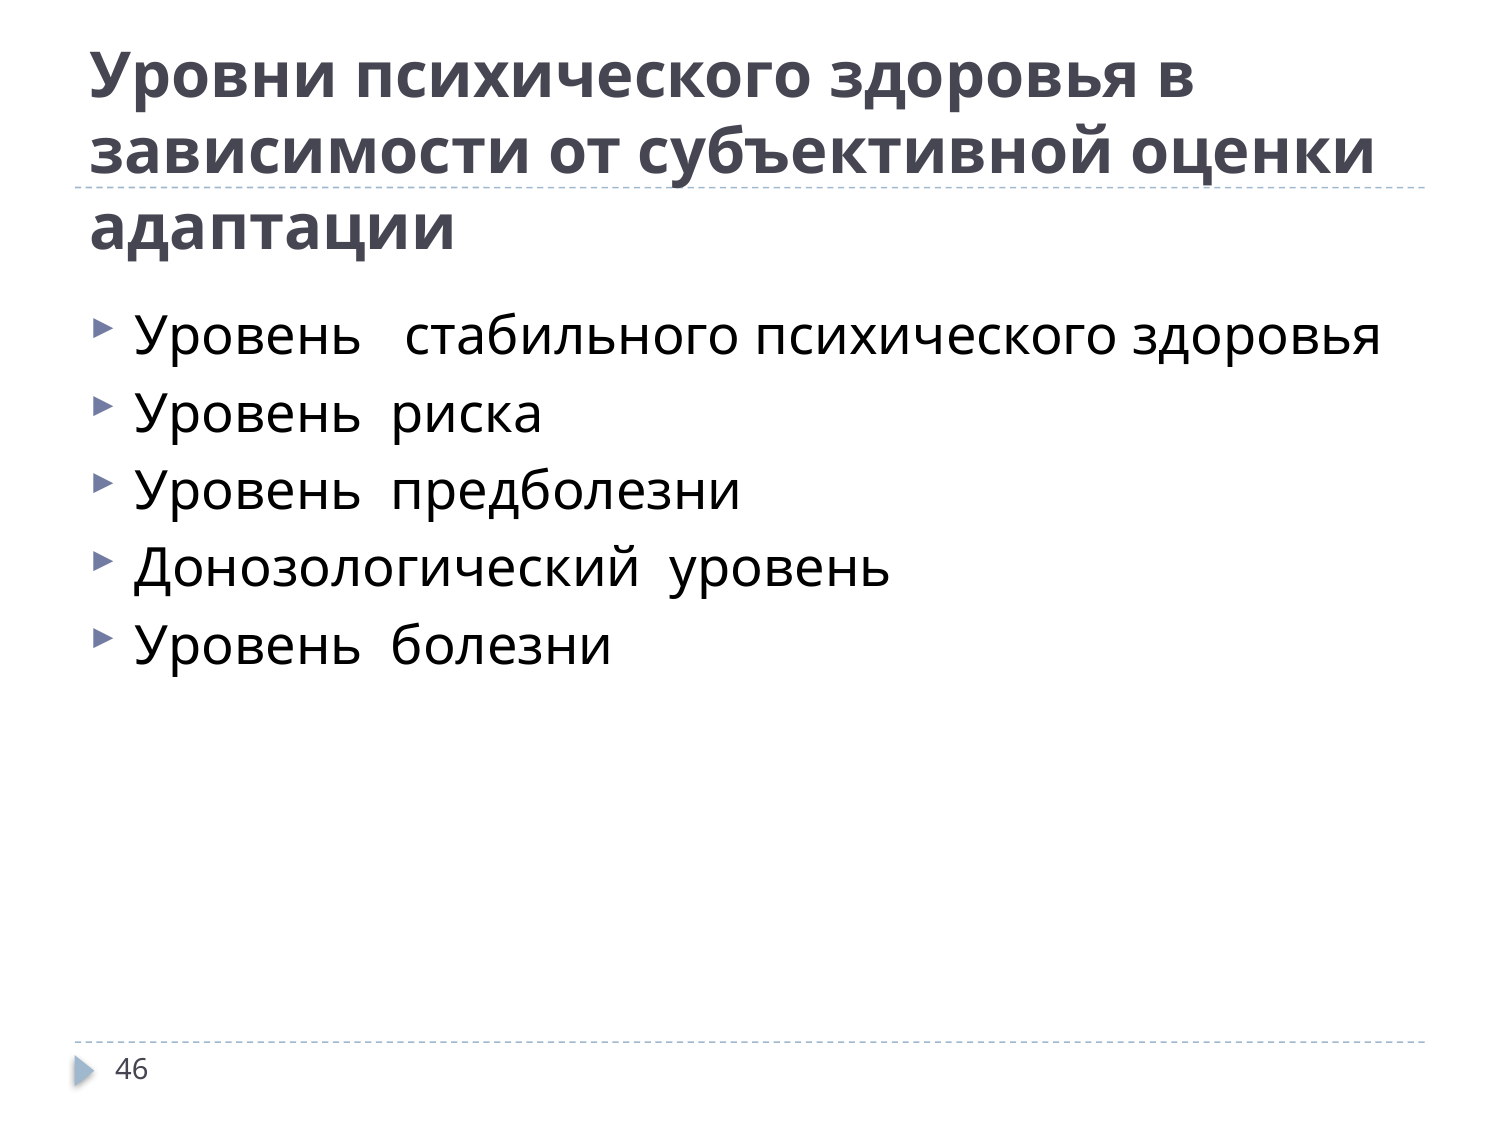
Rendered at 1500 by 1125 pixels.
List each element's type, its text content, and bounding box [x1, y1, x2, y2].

list Уровень стабильного психического здоровья Уровень риска Уровень предболезни Донозологический уровень Уровень болезни [75, 292, 1425, 1010]
slide_number 46 [100, 1042, 426, 1103]
title Уровни психического здоровья в зависимости от субъективной оценки адаптации [75, 24, 1425, 270]
